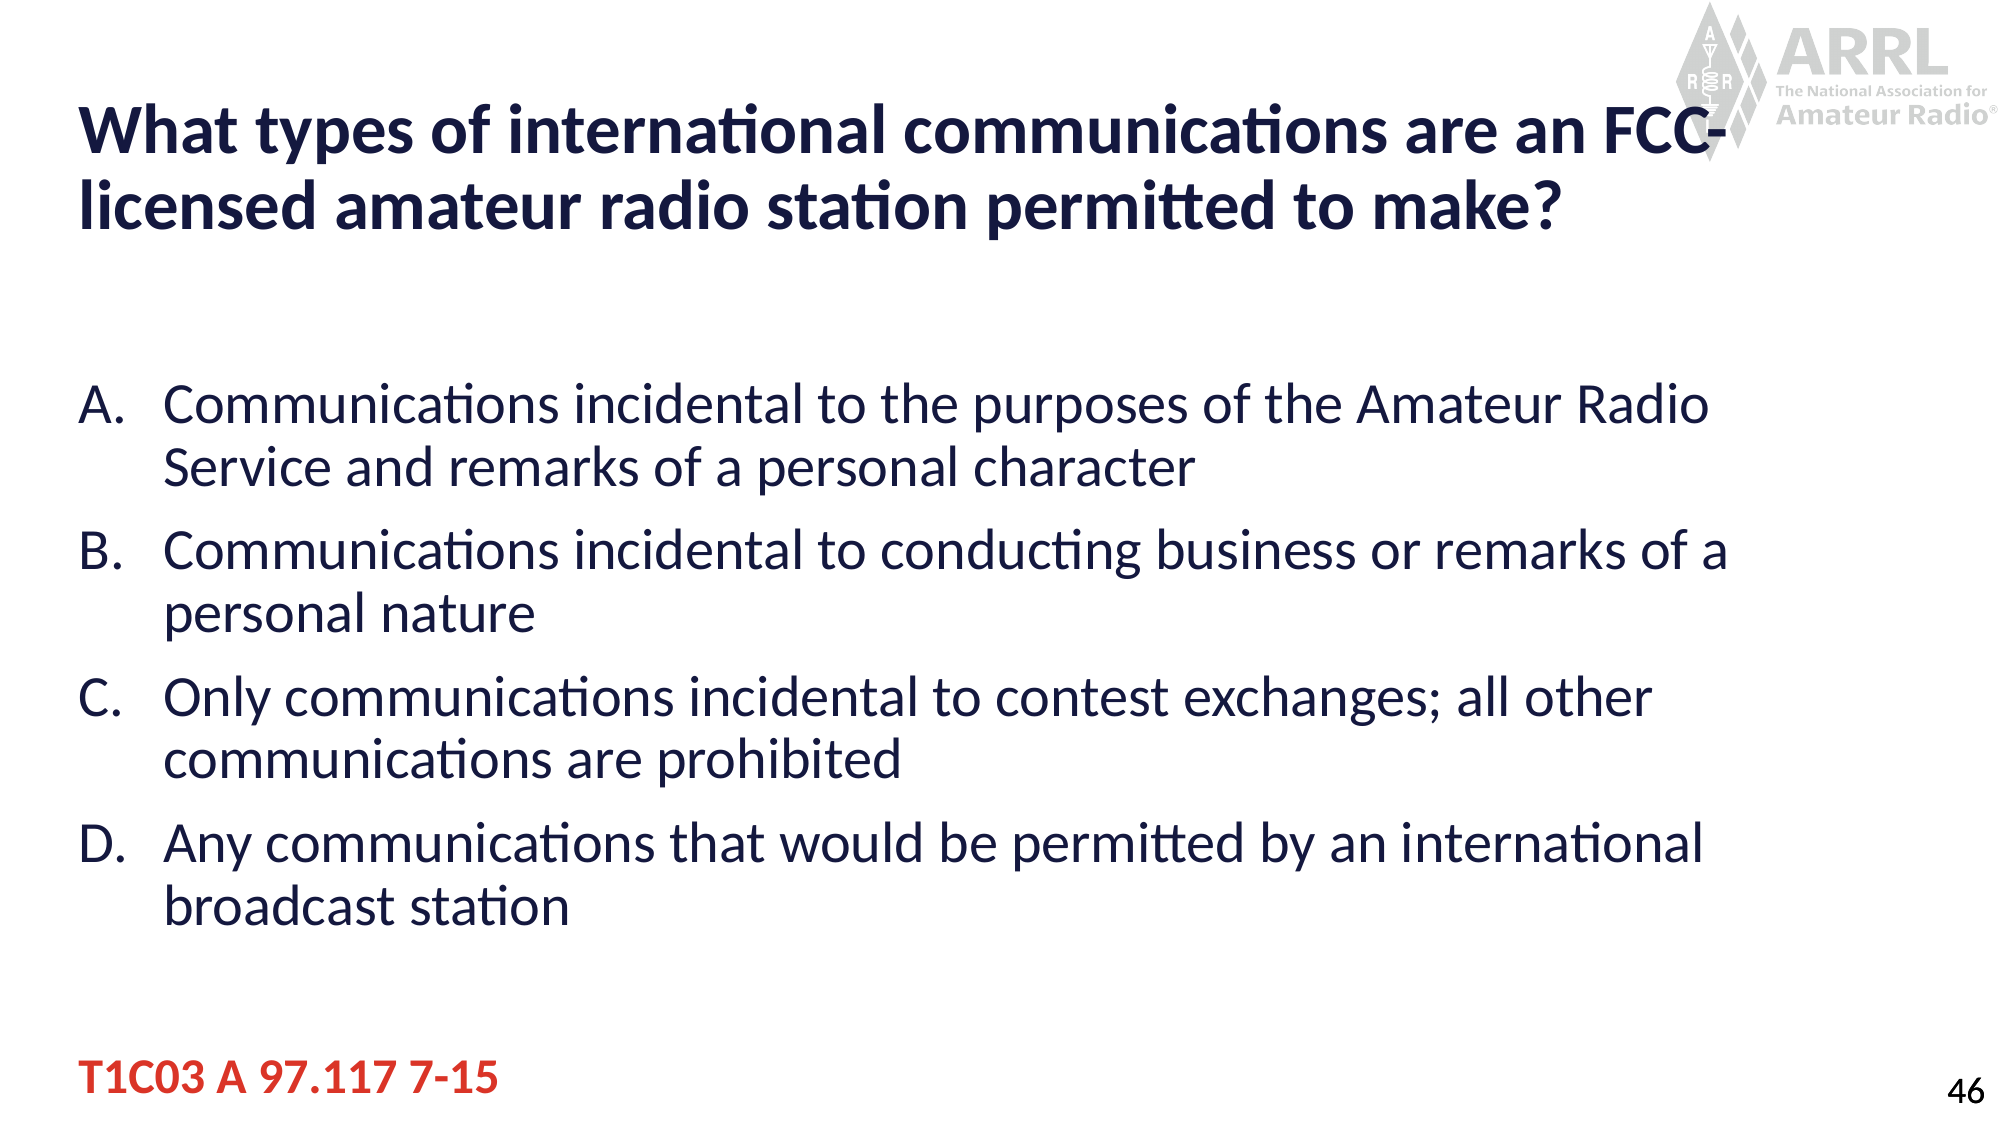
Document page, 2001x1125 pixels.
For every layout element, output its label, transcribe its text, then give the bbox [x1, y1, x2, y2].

title What types of international communications are an FCC-licensed amateur radio station permitted to make? [63, 59, 1863, 278]
list Communications incidental to the purposes of the Amateur Radio Service and remarks of a personal character Communications incidental to conducting business or remarks of a personal nature Only communications incidental to contest exchanges; all other communications are prohibited Any communications that would be permitted by an international broadcast station [63, 365, 1863, 989]
text_box T1C03 A 97.117 7-15 [63, 1036, 921, 1112]
picture [1674, 0, 2000, 164]
